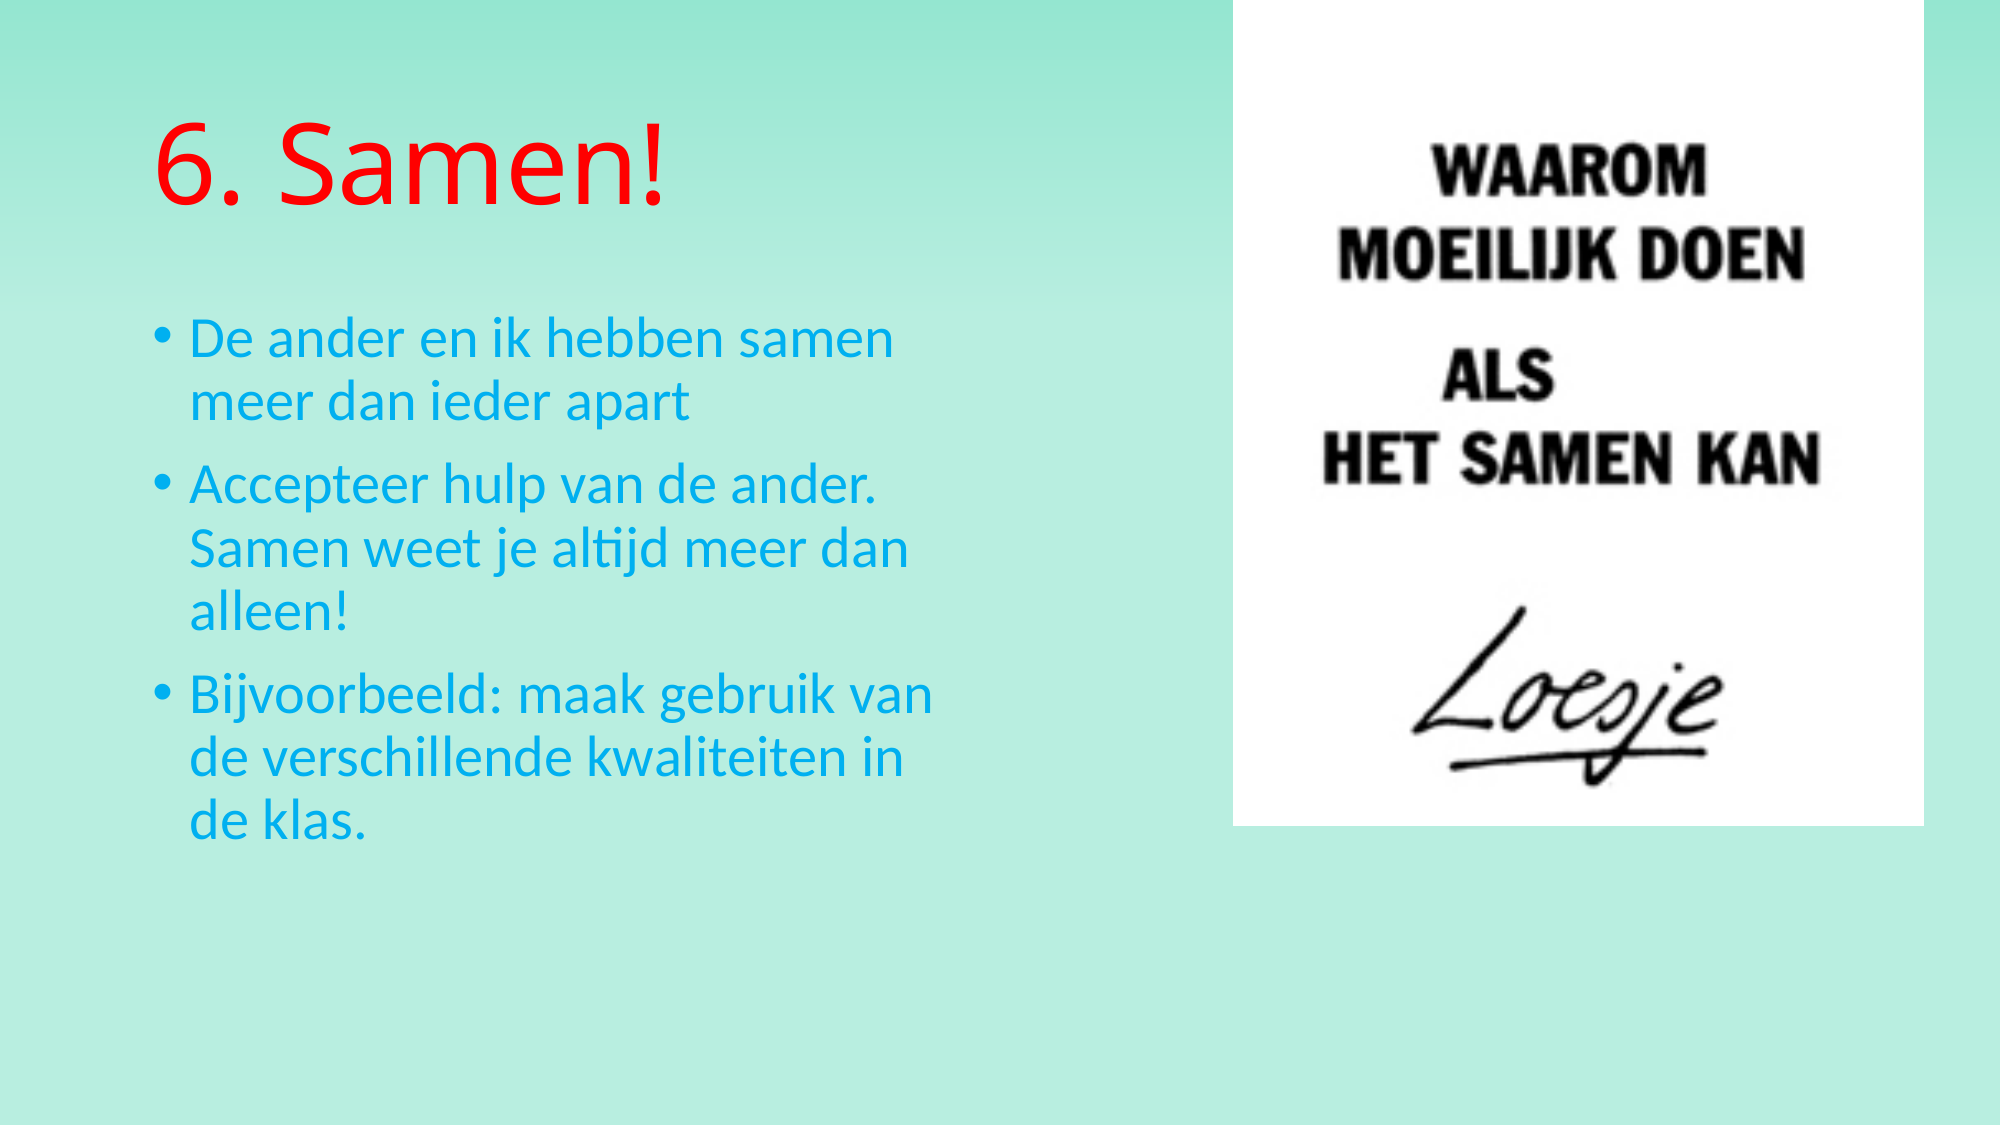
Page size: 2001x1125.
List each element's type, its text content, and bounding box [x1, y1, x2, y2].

title 6. Samen! [137, 59, 1233, 278]
picture [1233, 0, 1924, 826]
list De ander en ik hebben samen meer dan ieder apart Accepteer hulp van de ander. Samen weet je altijd meer dan alleen! Bijvoorbeeld: maak gebruik van de verschillende kwaliteiten in de klas. [137, 299, 984, 1014]
